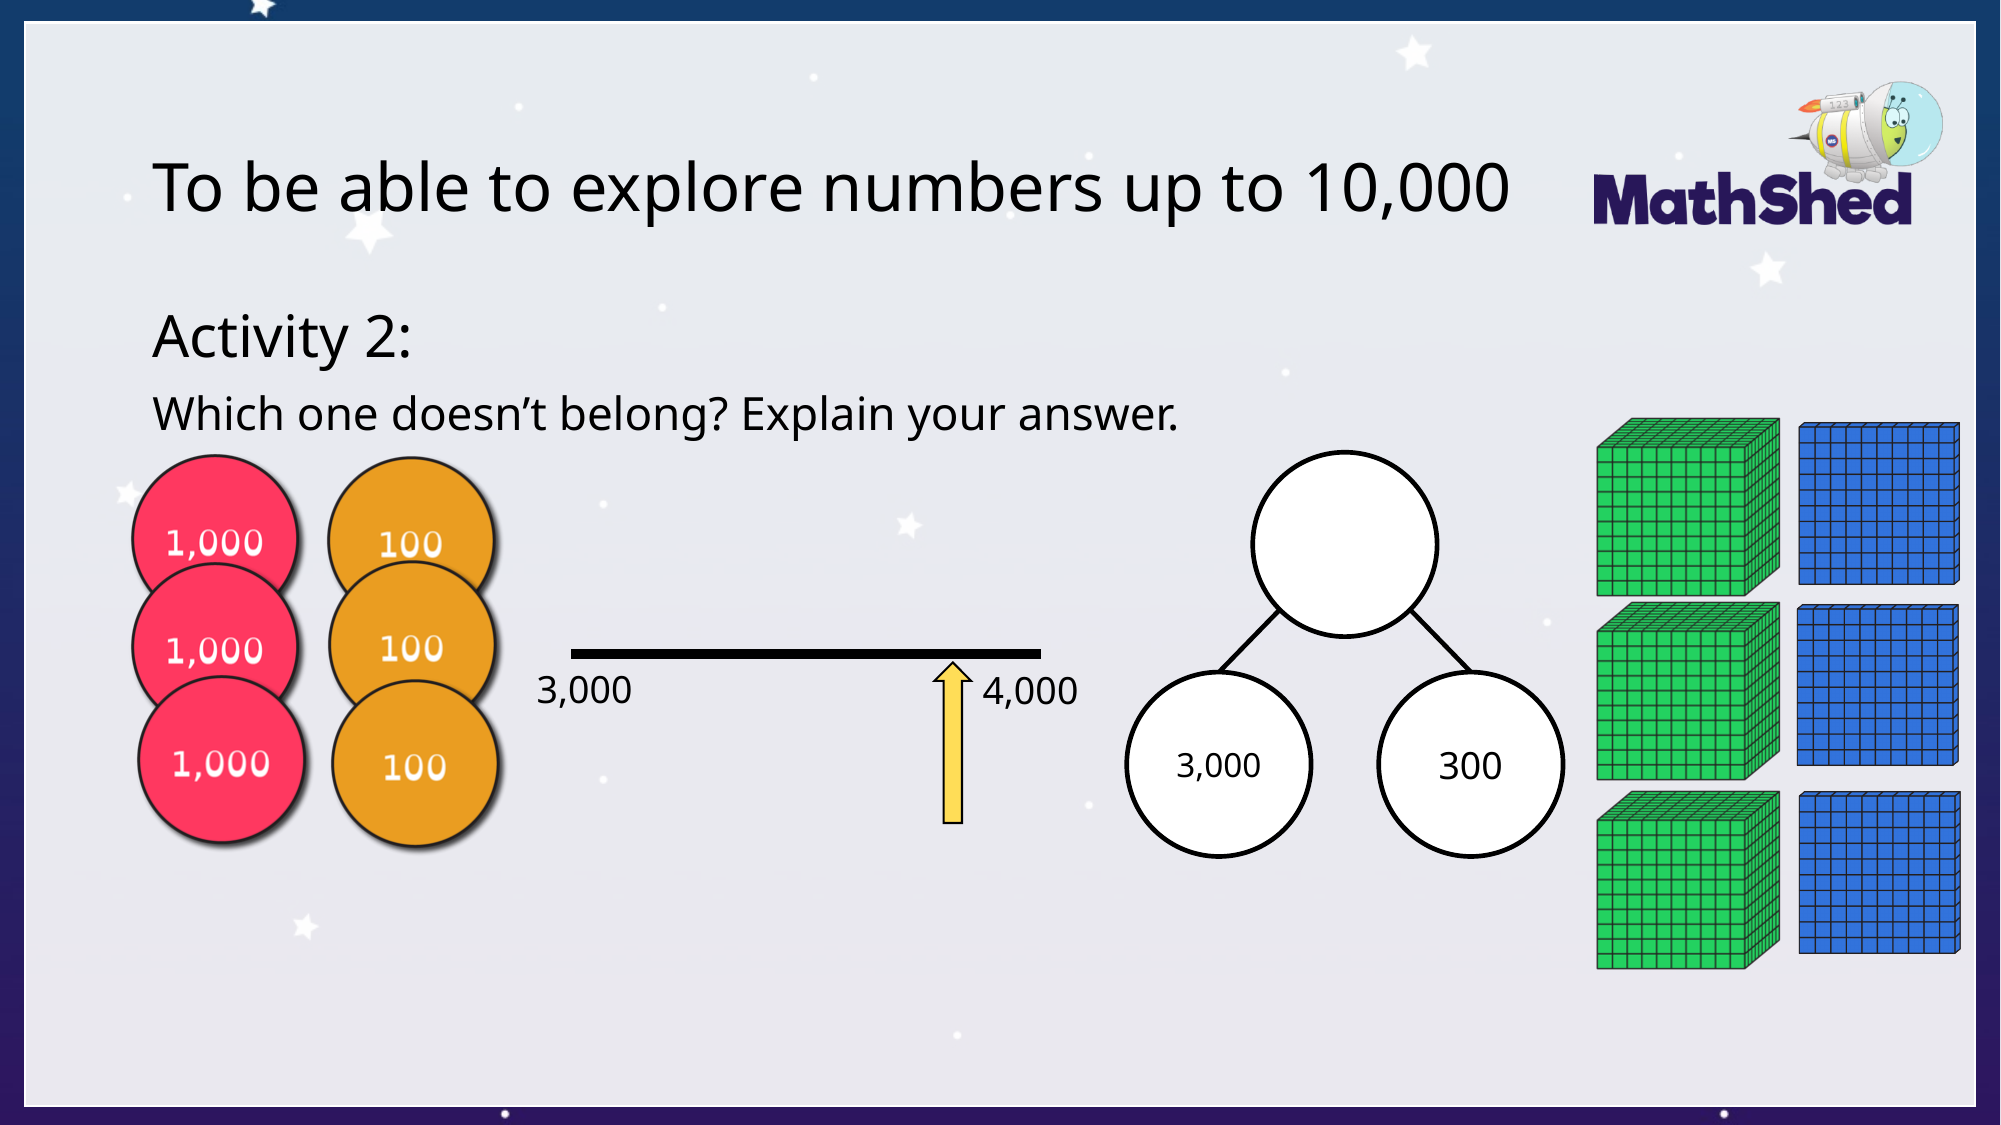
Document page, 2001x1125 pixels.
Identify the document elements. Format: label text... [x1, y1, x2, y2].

title To be able to explore numbers up to 10,000 [137, 81, 1578, 299]
text_box 3,000 [521, 658, 648, 719]
picture [0, 0, 2001, 1125]
text_box 300 [1377, 671, 1565, 858]
text_box [931, 661, 974, 825]
text_box 4,000 [967, 660, 1094, 720]
list Activity 2: Which one doesn’t belong? Explain your answer. [137, 299, 1863, 1014]
text_box [571, 649, 1041, 659]
text_box [1251, 451, 1439, 638]
text_box 3,000 [1125, 671, 1313, 858]
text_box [1410, 609, 1471, 673]
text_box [1218, 609, 1280, 673]
